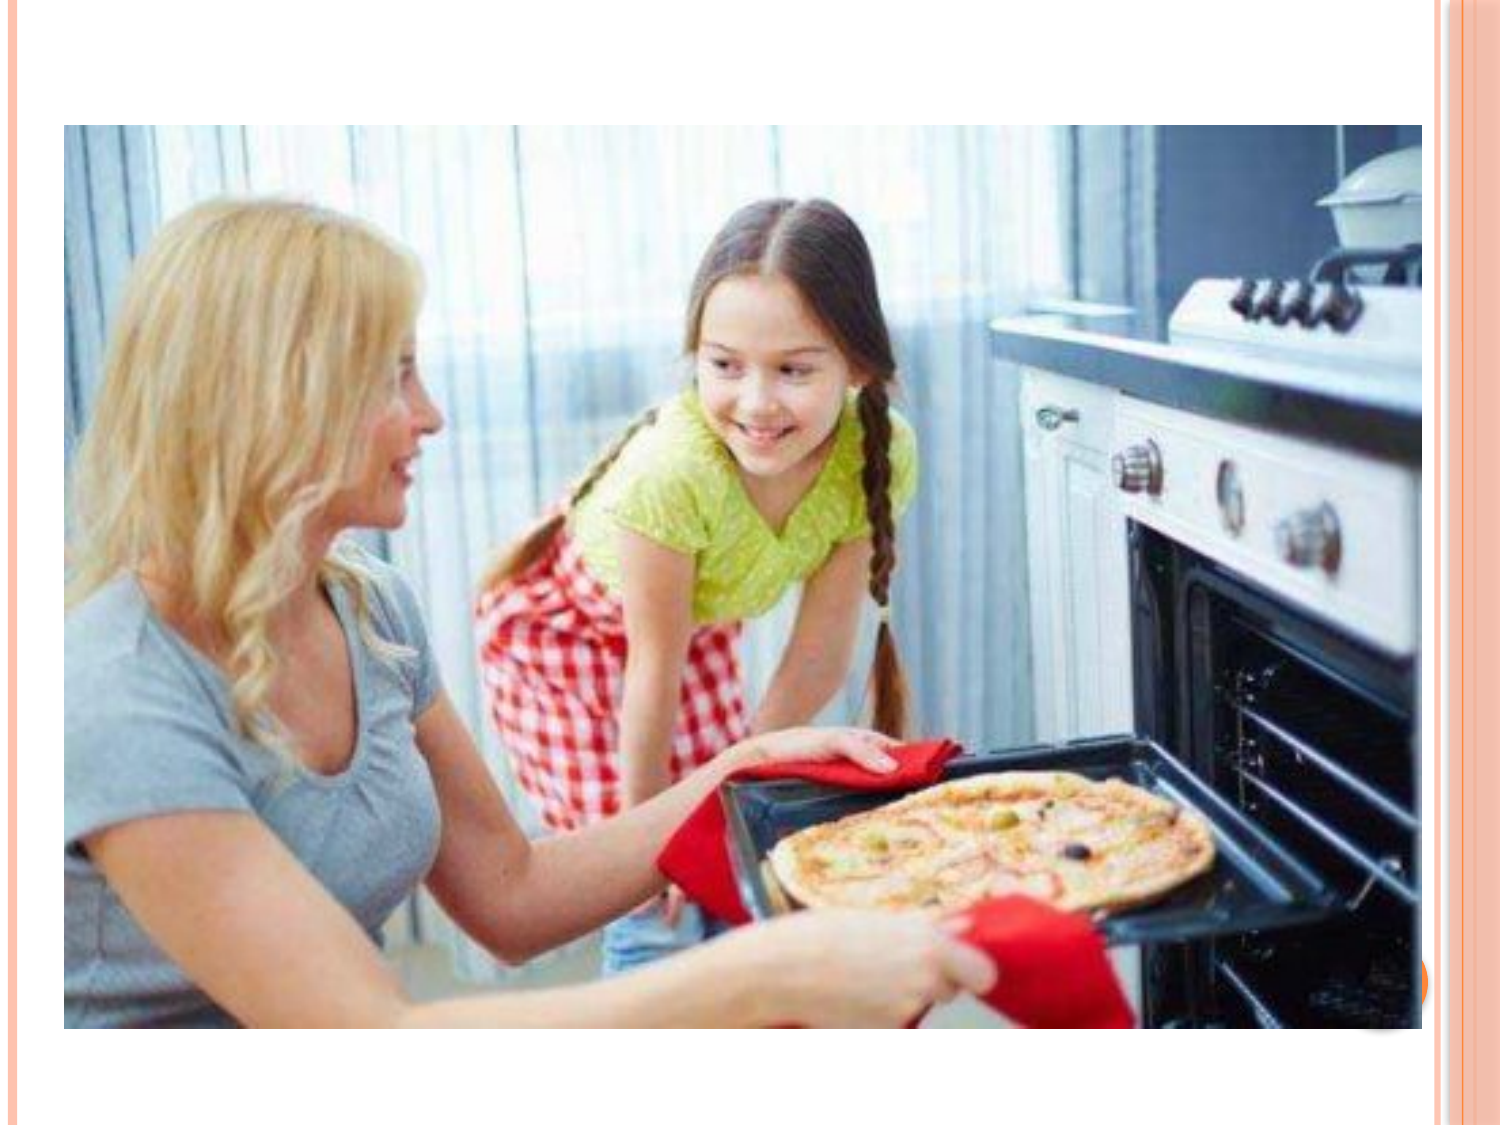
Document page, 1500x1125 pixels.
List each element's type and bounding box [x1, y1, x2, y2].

list [64, 124, 1422, 1030]
